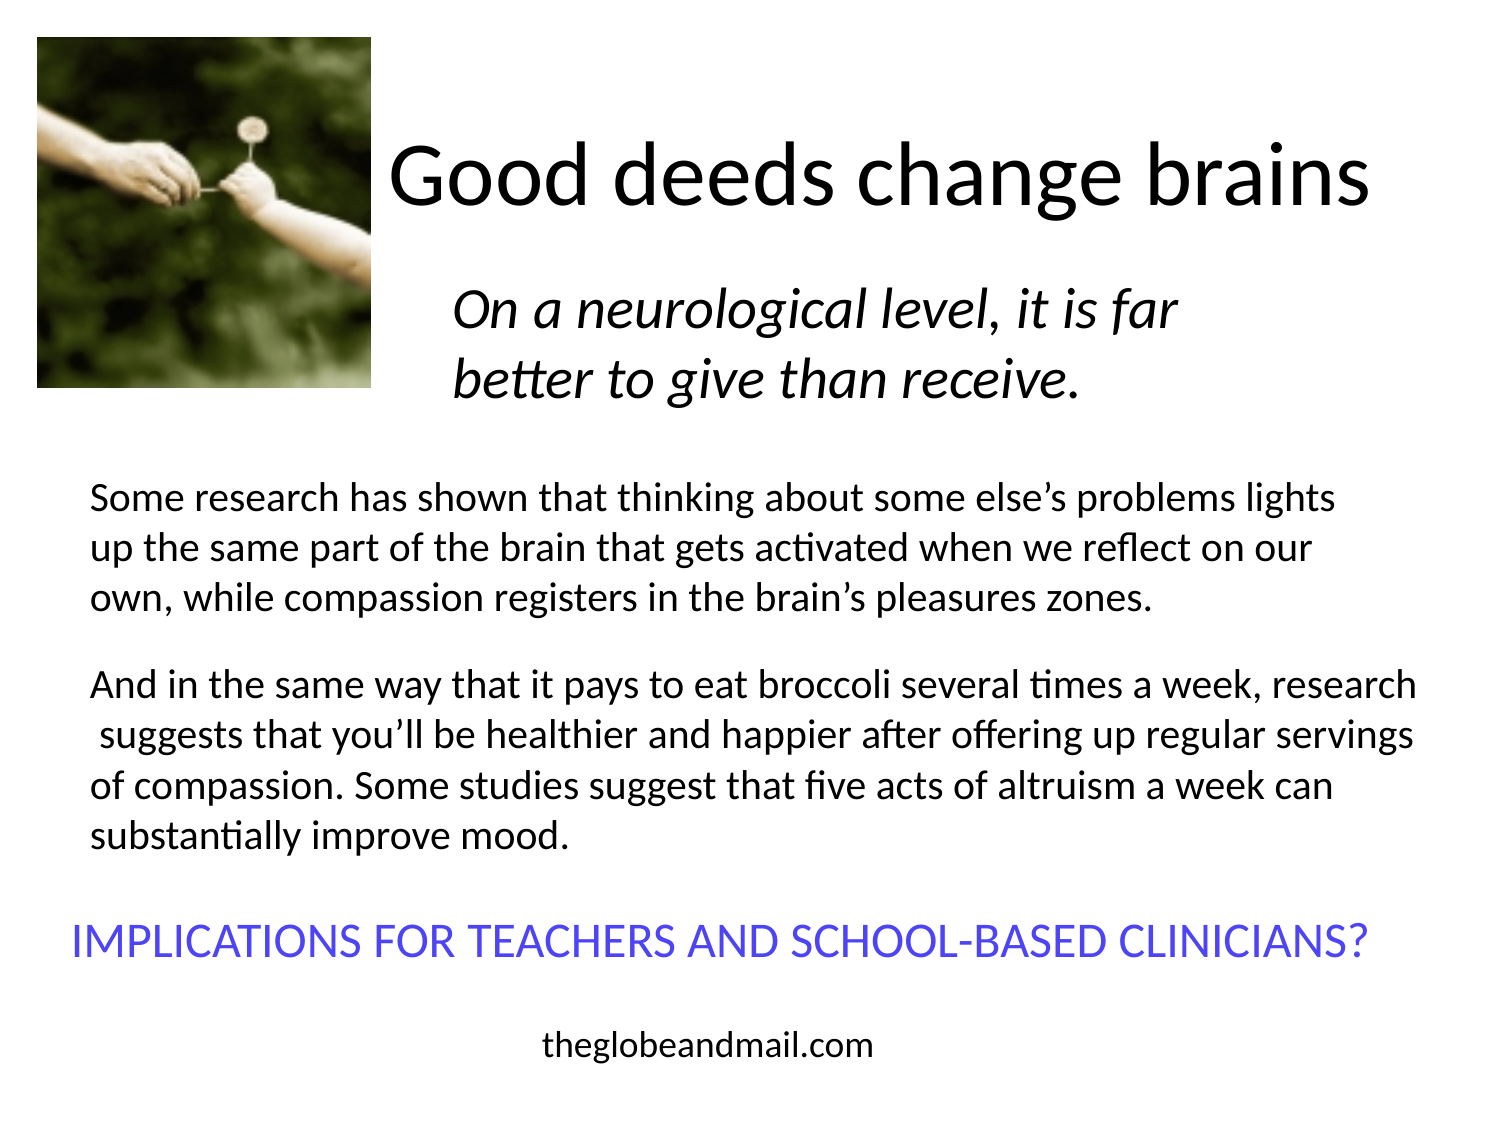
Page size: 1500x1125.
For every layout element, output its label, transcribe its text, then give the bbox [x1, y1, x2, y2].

picture [37, 37, 371, 388]
text_box Some research has shown that thinking about some else’s problems lights up the same part of the brain that gets activated when we reflect on our own, while compassion registers in the brain’s pleasures zones. [75, 462, 1388, 628]
title Good deeds change brains [374, 75, 1500, 263]
text_box And in the same way that it pays to eat broccoli several times a week, research suggests that you’ll be healthier and happier after offering up regular servings of compassion. Some studies suggest that five acts of altruism a week can substantially improve mood. [74, 649, 1438, 865]
text_box On a neurological level, it is far better to give than receive. [437, 262, 1325, 418]
text_box IMPLICATIONS FOR TEACHERS AND SCHOOL-BASED CLINICIANS? [55, 899, 1386, 975]
text_box theglobeandmail.com [527, 1012, 890, 1073]
